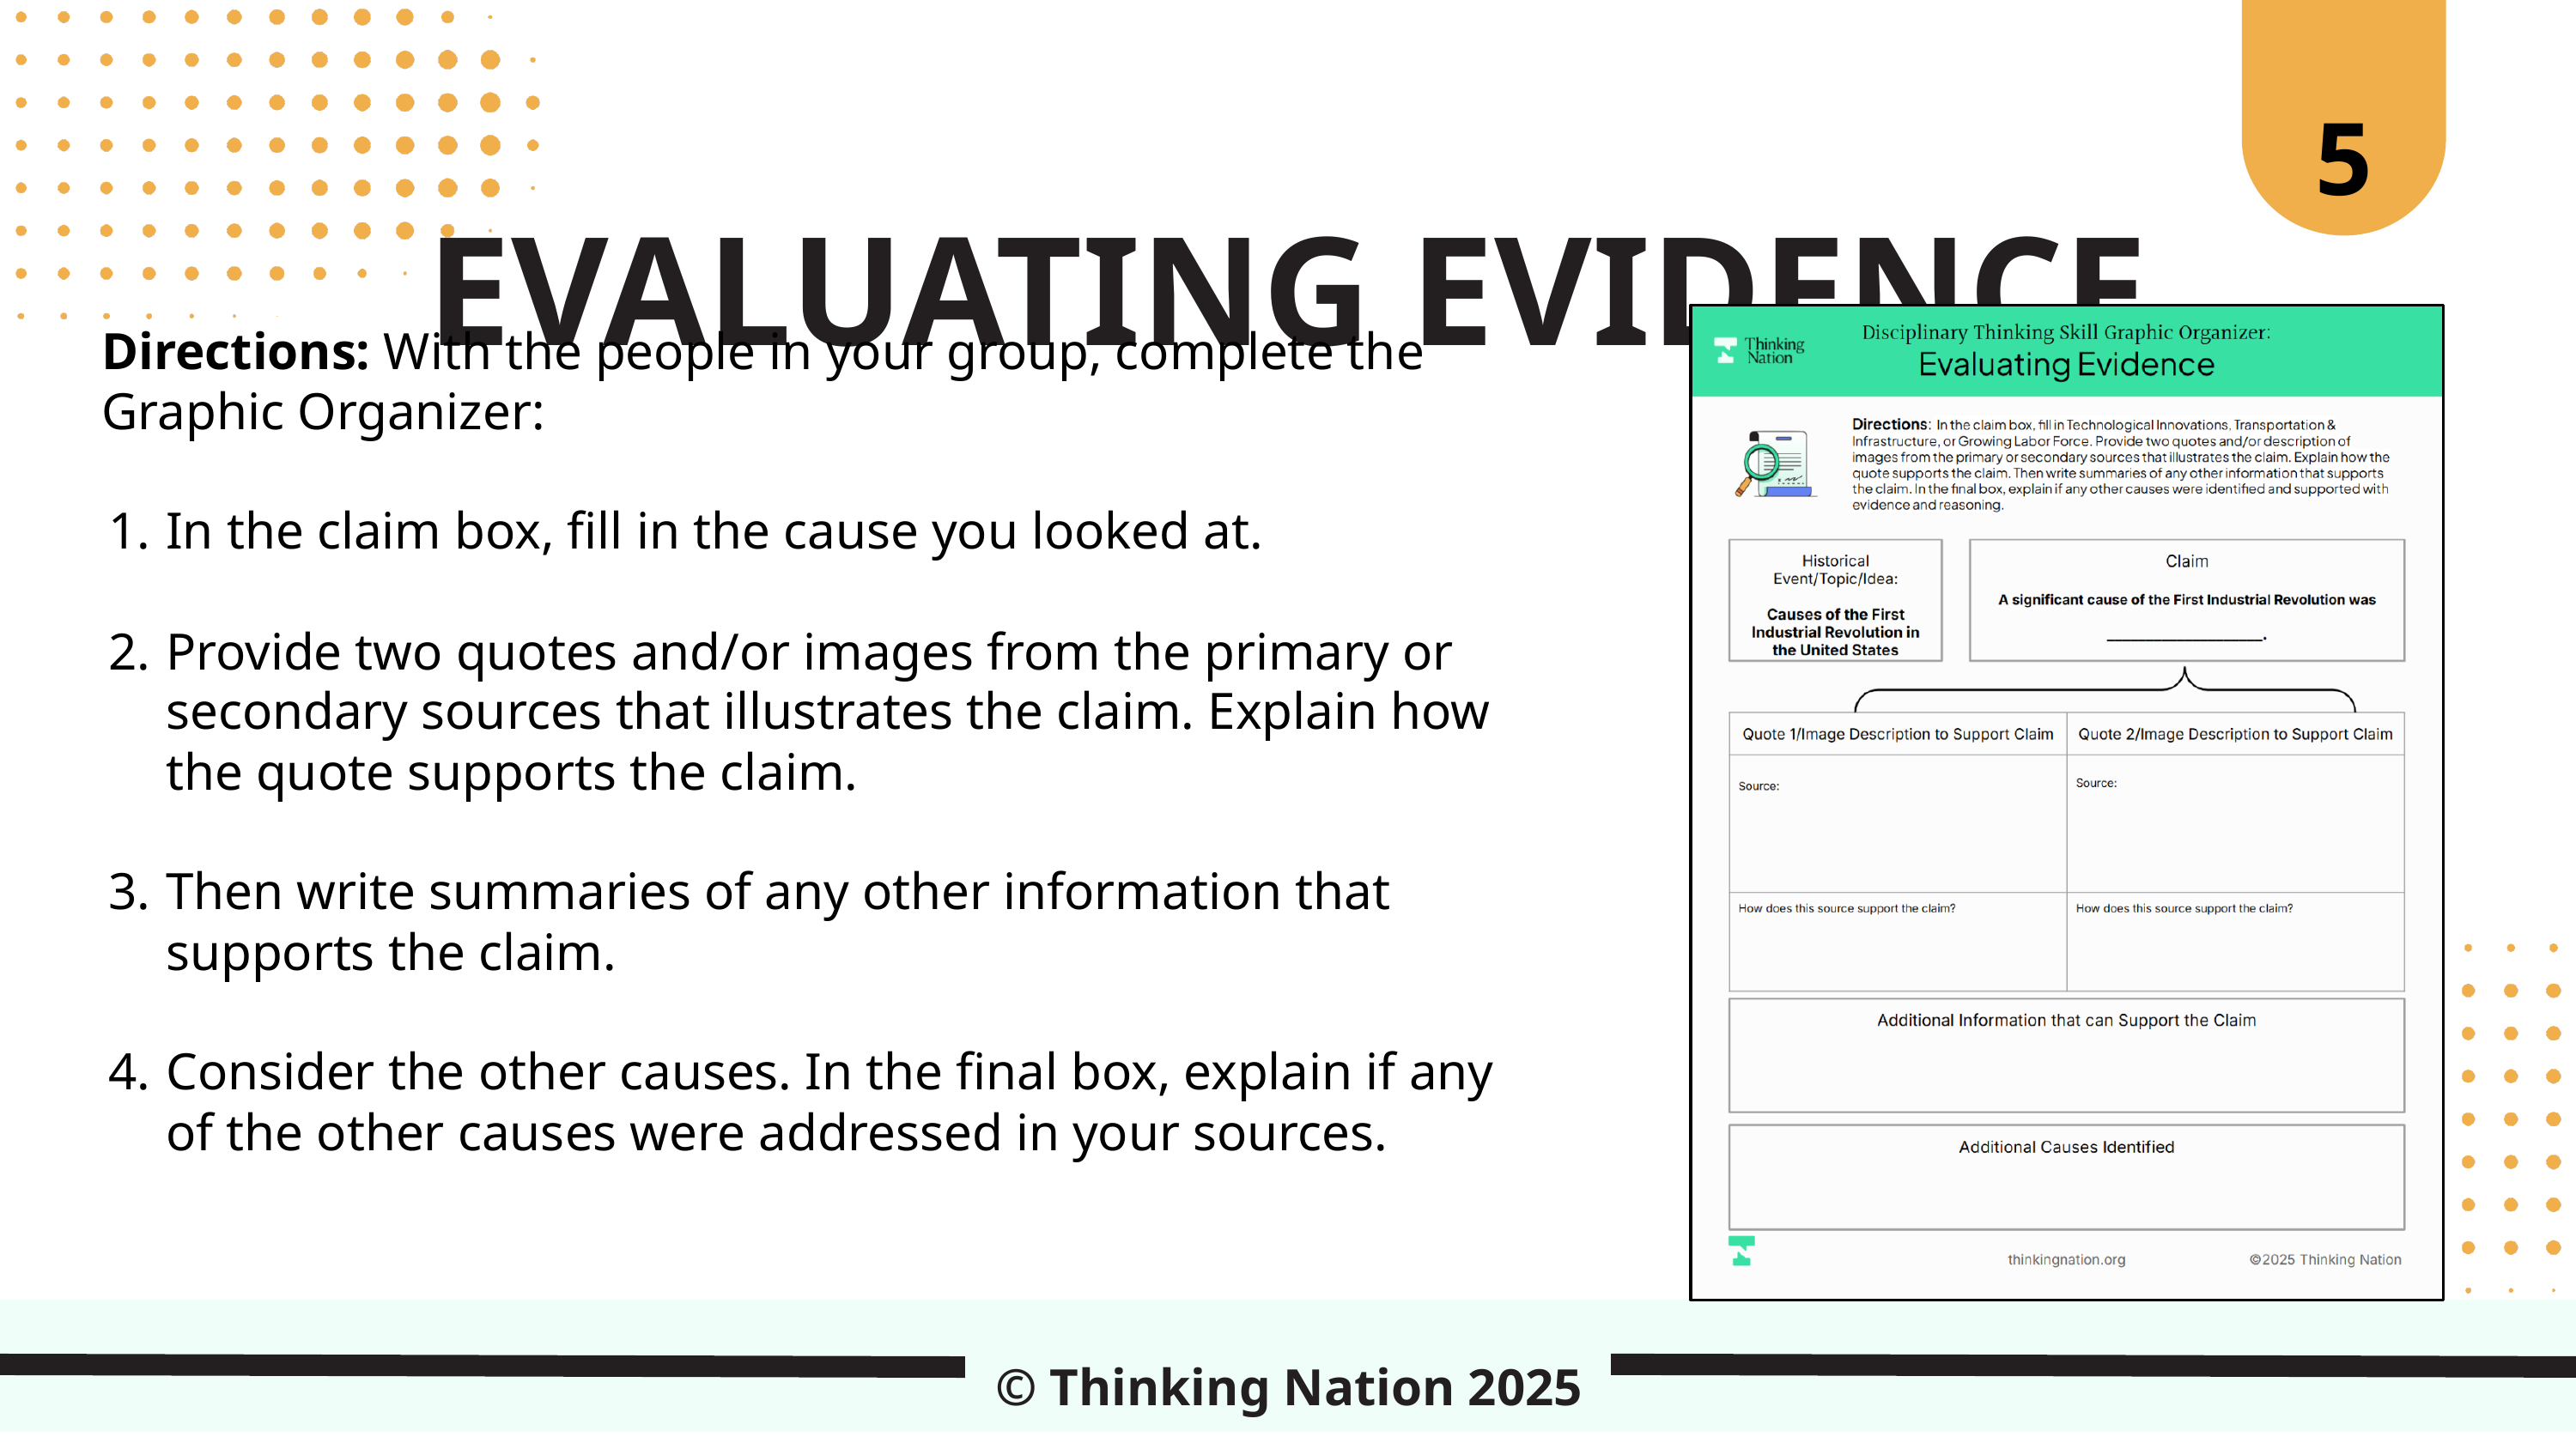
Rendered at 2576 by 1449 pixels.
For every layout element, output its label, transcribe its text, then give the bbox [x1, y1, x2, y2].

text_box EVALUATING EVIDENCE [359, 123, 2216, 376]
text_box [0, 0, 540, 319]
picture [1692, 306, 2443, 1300]
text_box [2233, 0, 2455, 236]
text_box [0, 1299, 2576, 1433]
text_box [2445, 943, 2576, 1294]
text_box Directions: With the people in your group, complete the Graphic Organizer: In the claim box, fill in the cause you looked at. Provide two quotes and/or images from the primary or secondary sources that illustrates the claim. Explain how the quote supports the claim. Then write summaries of any other information that supports the claim. Consider the other causes. In the final box, explain if any of the other causes were addressed in your sources. [88, 306, 1528, 1216]
